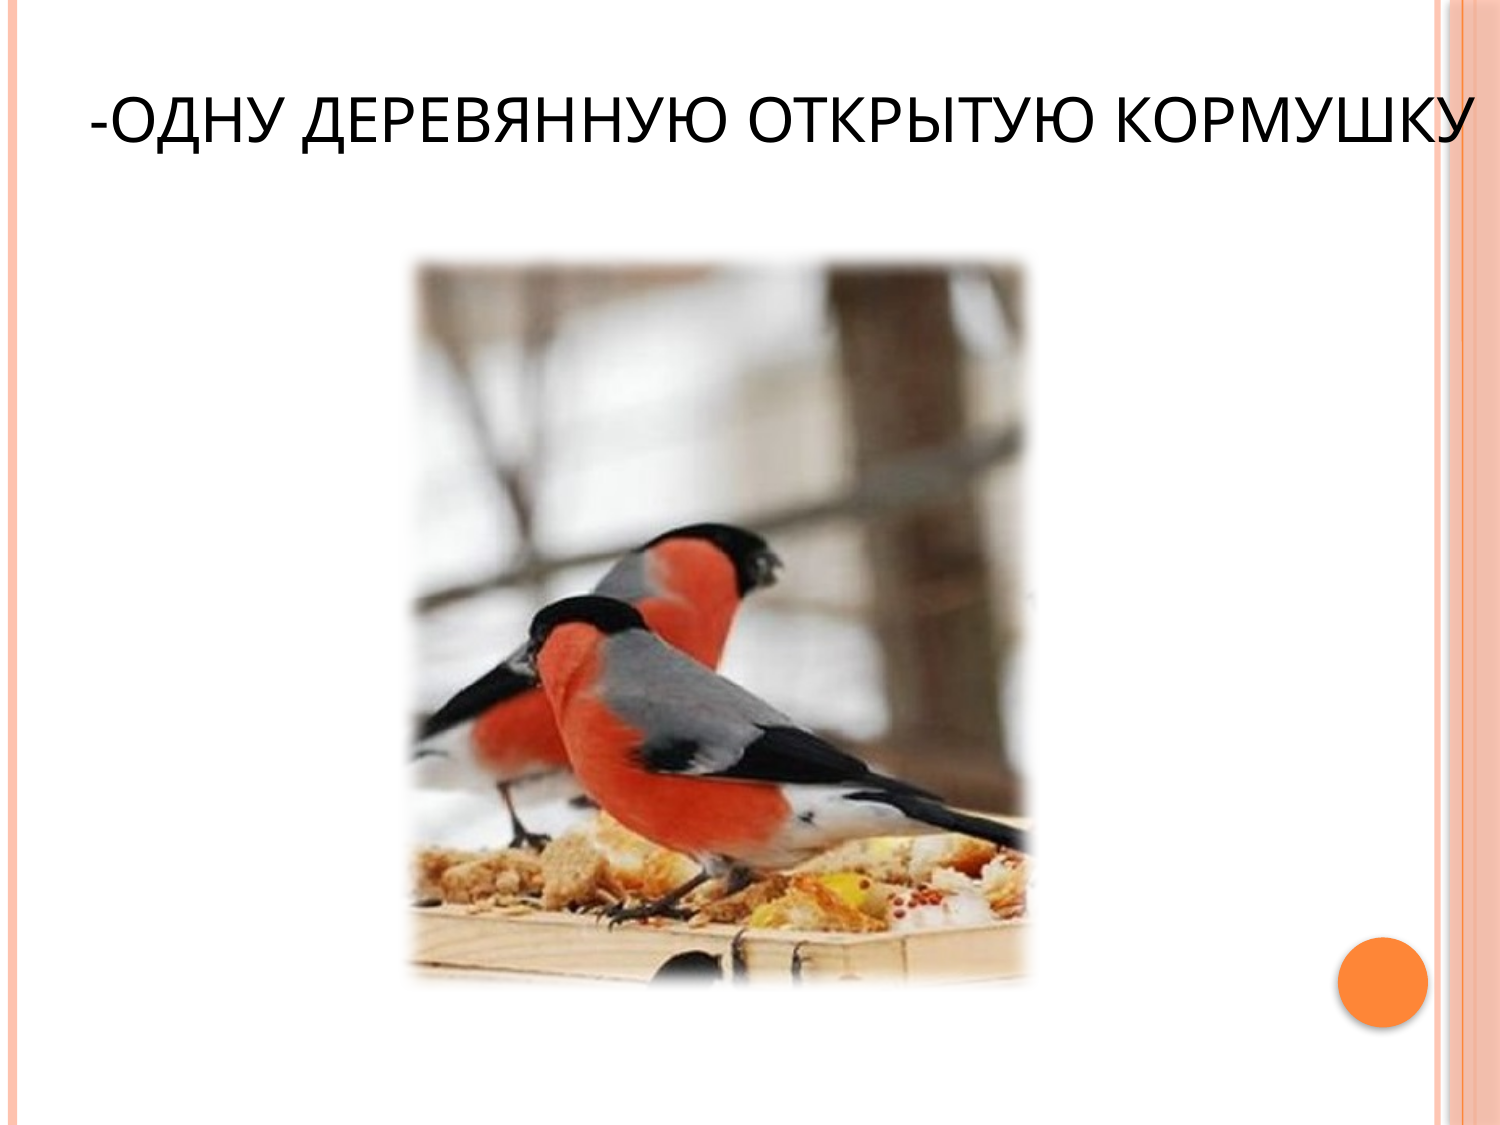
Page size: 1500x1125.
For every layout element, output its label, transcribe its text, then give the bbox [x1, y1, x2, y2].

title -одну деревянную открытую кормушку [75, 46, 1500, 163]
picture [397, 245, 1040, 994]
